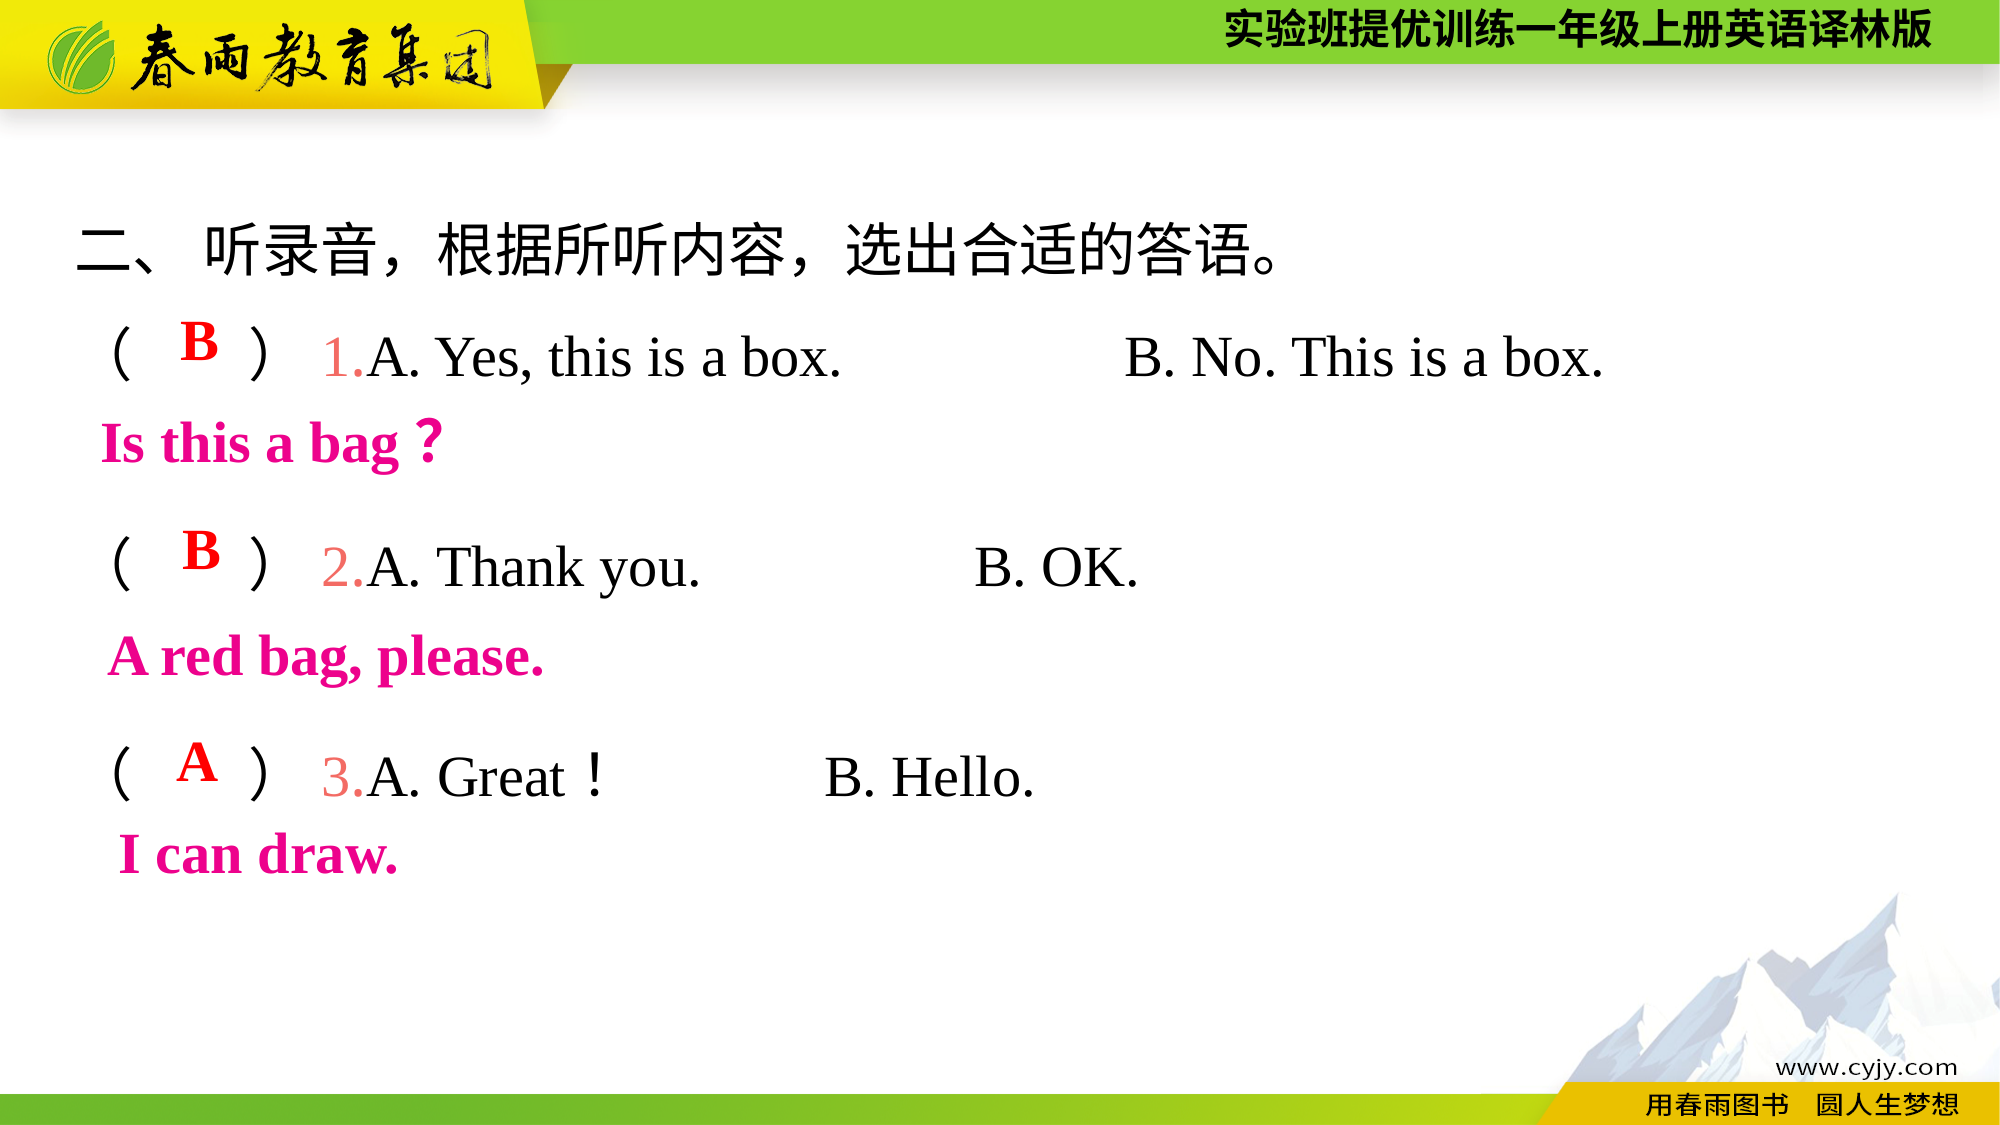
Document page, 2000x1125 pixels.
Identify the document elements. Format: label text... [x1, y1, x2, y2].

text_box I can draw. [103, 807, 414, 893]
picture [0, 0, 2000, 1125]
text_box A red bag, please. [92, 609, 561, 695]
text_box Is this a bag？ [85, 397, 488, 482]
text_box B [165, 295, 235, 380]
text_box A [161, 716, 234, 801]
text_box B [167, 503, 236, 589]
list 二、 听录音，根据所听内容，选出合适的答语。 （ ）1.A. Yes, this is a box. B. No. This is a box. （ ）2.A. Thank you. B. OK. （ ）3.A. Great！ B. Hello. [59, 171, 1944, 823]
